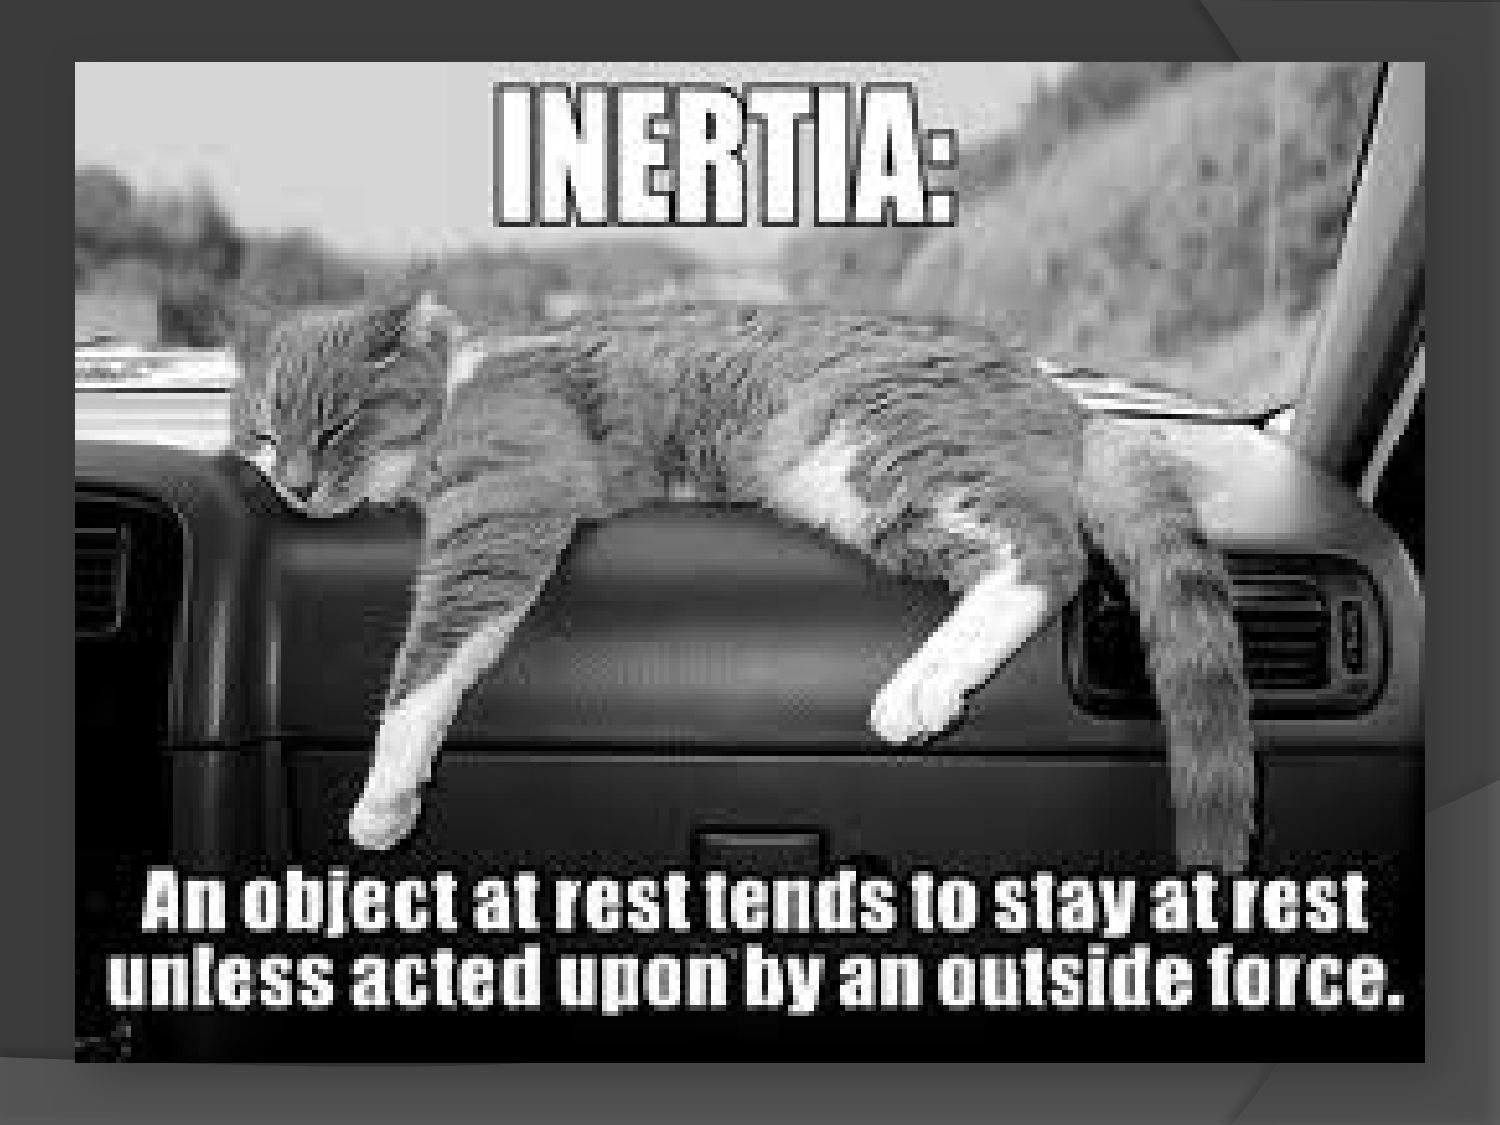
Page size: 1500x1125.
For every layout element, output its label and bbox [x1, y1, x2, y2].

list [74, 62, 1426, 1063]
